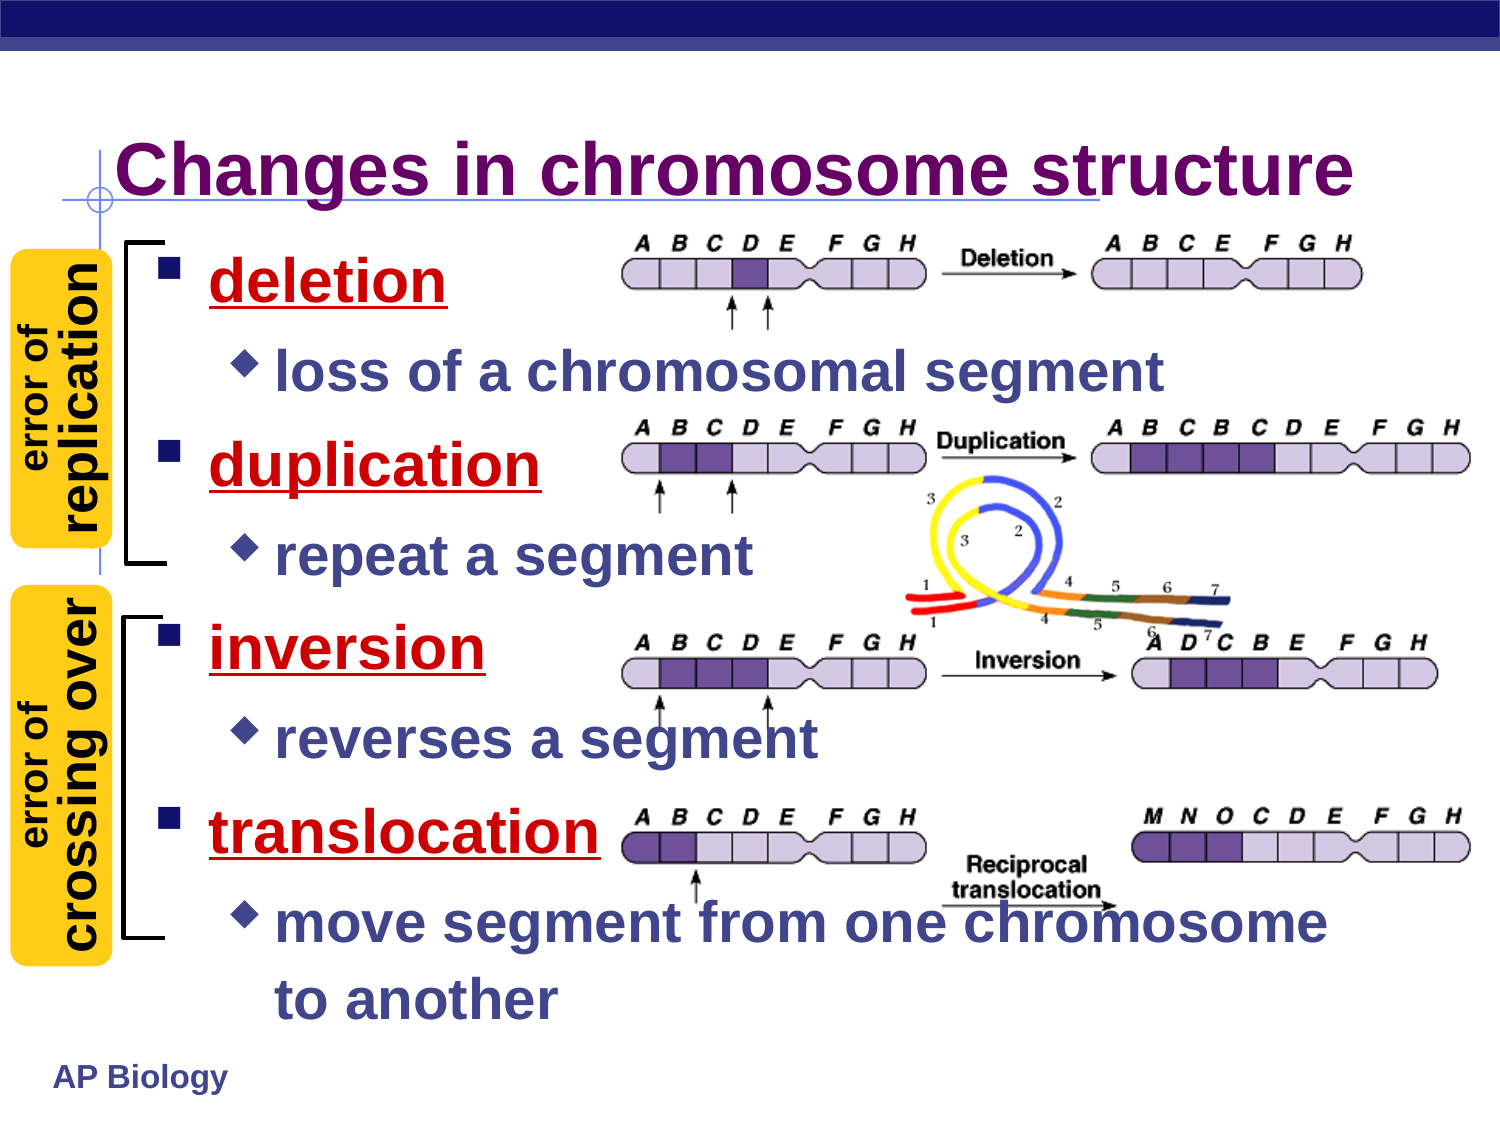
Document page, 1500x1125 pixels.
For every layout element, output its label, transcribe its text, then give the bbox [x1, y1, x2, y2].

picture [608, 782, 1485, 921]
picture [608, 221, 1485, 344]
list deletion loss of a chromosomal segment duplication repeat a segment inversion reverses a segment translocation move segment from one chromosome to another [137, 224, 1353, 1074]
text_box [9, 241, 168, 564]
picture [608, 403, 1485, 738]
title Changes in chromosome structure [99, 112, 1375, 238]
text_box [9, 585, 166, 966]
